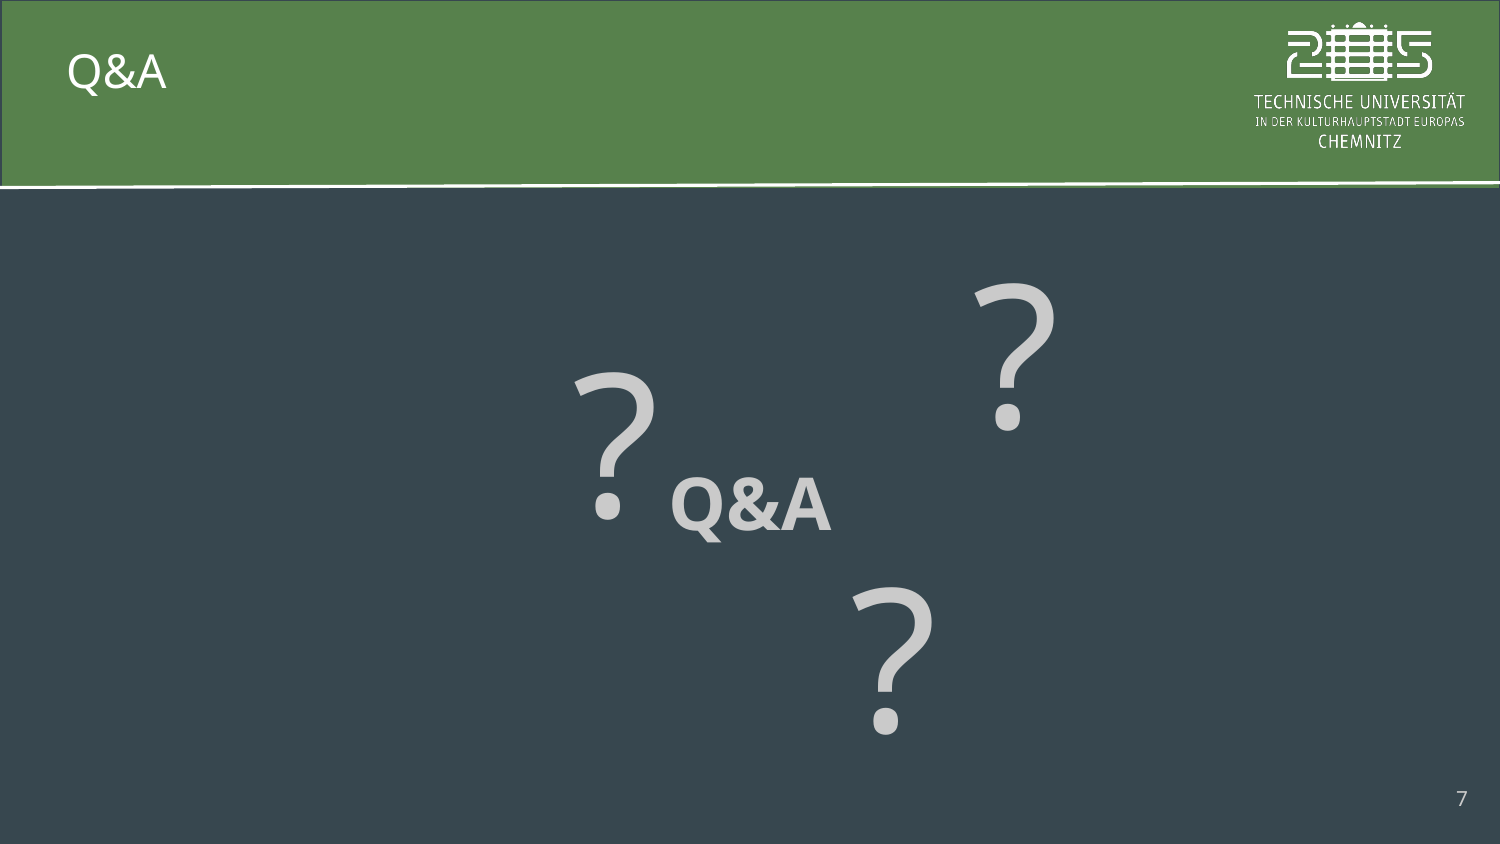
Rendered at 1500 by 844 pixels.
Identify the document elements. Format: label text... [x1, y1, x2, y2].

title [57, 111, 1456, 180]
list Q&A [51, 214, 1449, 775]
text_box ? [557, 302, 666, 573]
picture [330, 185, 1500, 189]
title Q&A [51, 23, 1449, 117]
picture [0, 0, 1500, 185]
text_box ? [835, 517, 944, 788]
slide_number ‹#› [1392, 767, 1483, 833]
text_box ? [957, 214, 1066, 484]
